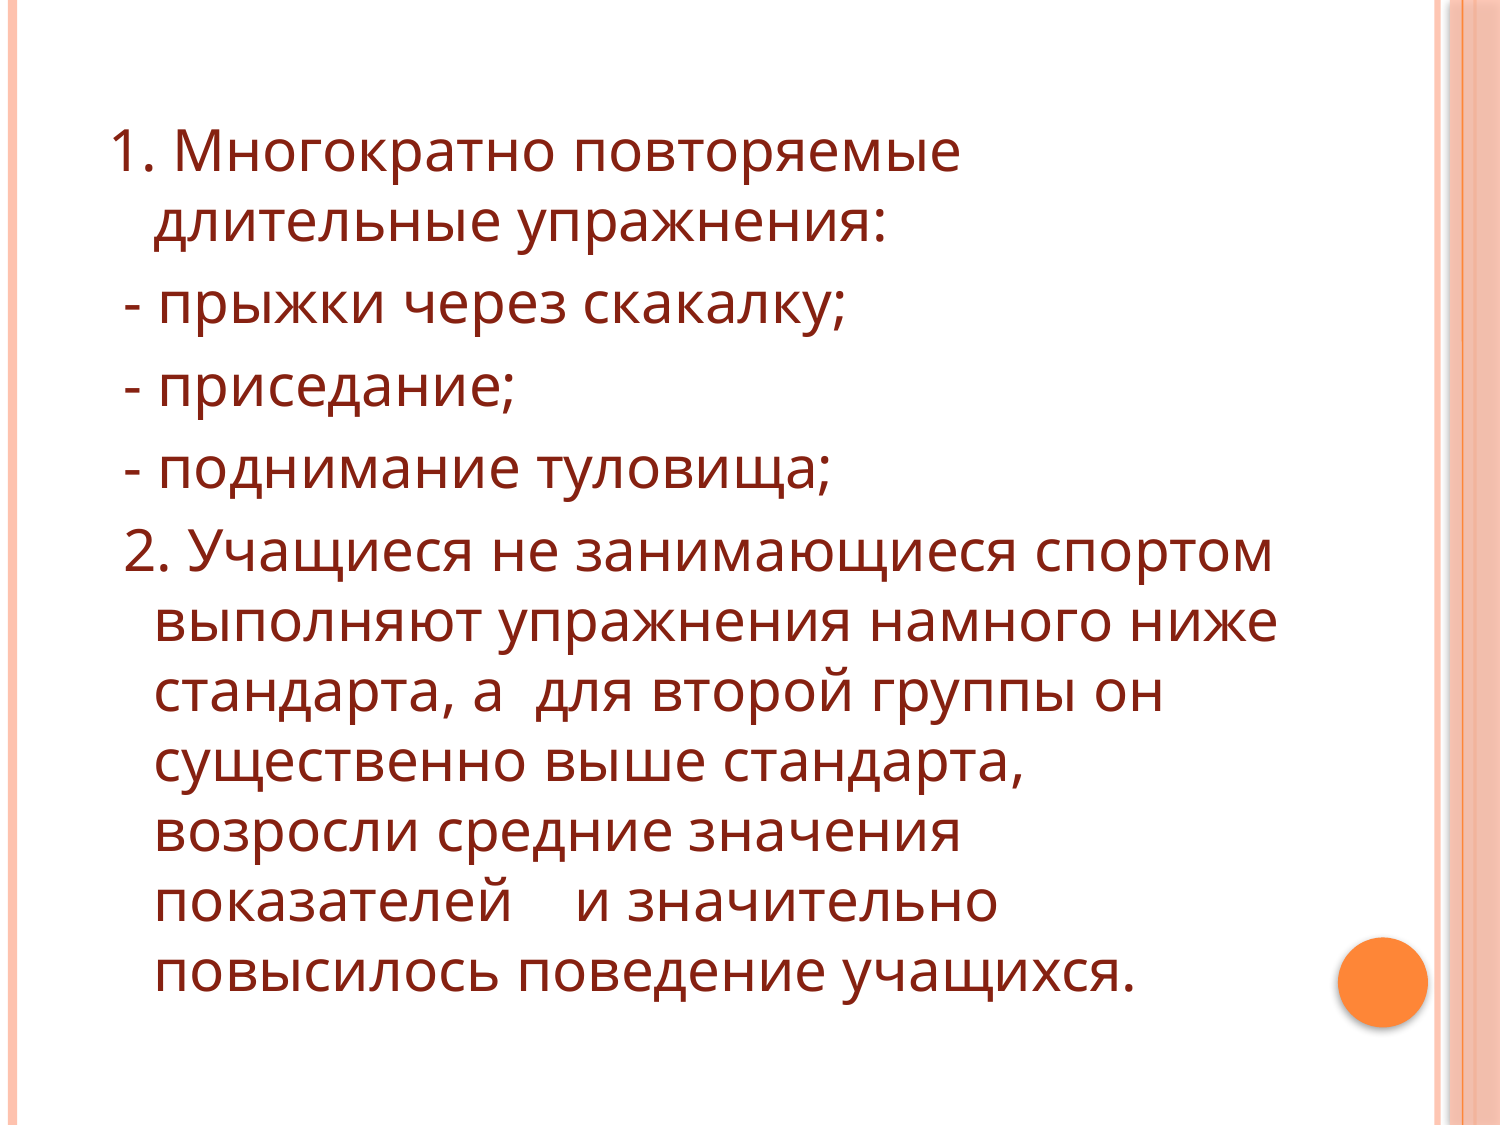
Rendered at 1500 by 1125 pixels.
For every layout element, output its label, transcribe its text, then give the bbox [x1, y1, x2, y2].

list 1. Многократно повторяемые длительные упражнения: - прыжки через скакалку; - приседание; - поднимание туловища; 2. Учащиеся не занимающиеся спортом выполняют упражнения намного ниже стандарта, а для второй группы он существенно выше стандарта, возросли средние значения показателей и значительно повысилось поведение учащихся. [93, 105, 1319, 1067]
